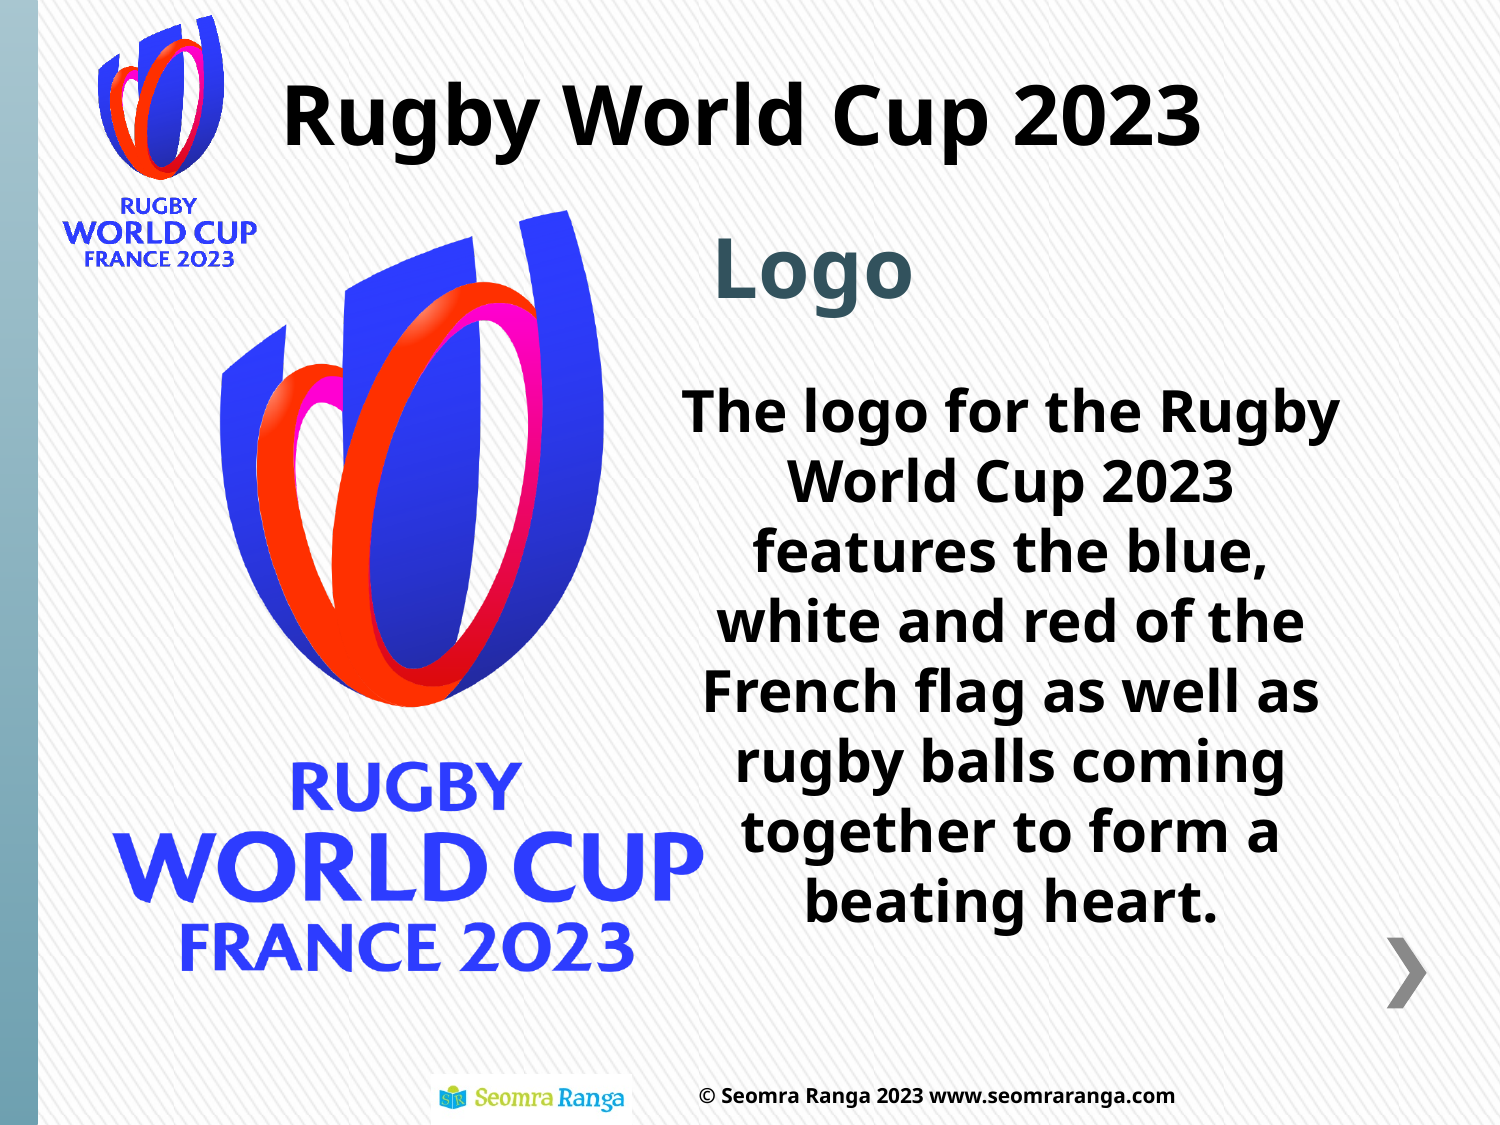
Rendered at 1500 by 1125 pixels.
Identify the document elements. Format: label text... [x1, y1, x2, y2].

text_box Rugby World Cup 2023 [265, 54, 1424, 170]
picture [430, 1074, 632, 1125]
picture [61, 15, 704, 972]
text_box The logo for the Rugby World Cup 2023 features the blue, white and red of the French flag as well as rugby balls coming together to form a beating heart. [708, 367, 1363, 942]
text_box © Seomra Ranga 2023 www.seomraranga.com [659, 1074, 1215, 1115]
text_box Logo [701, 208, 996, 323]
